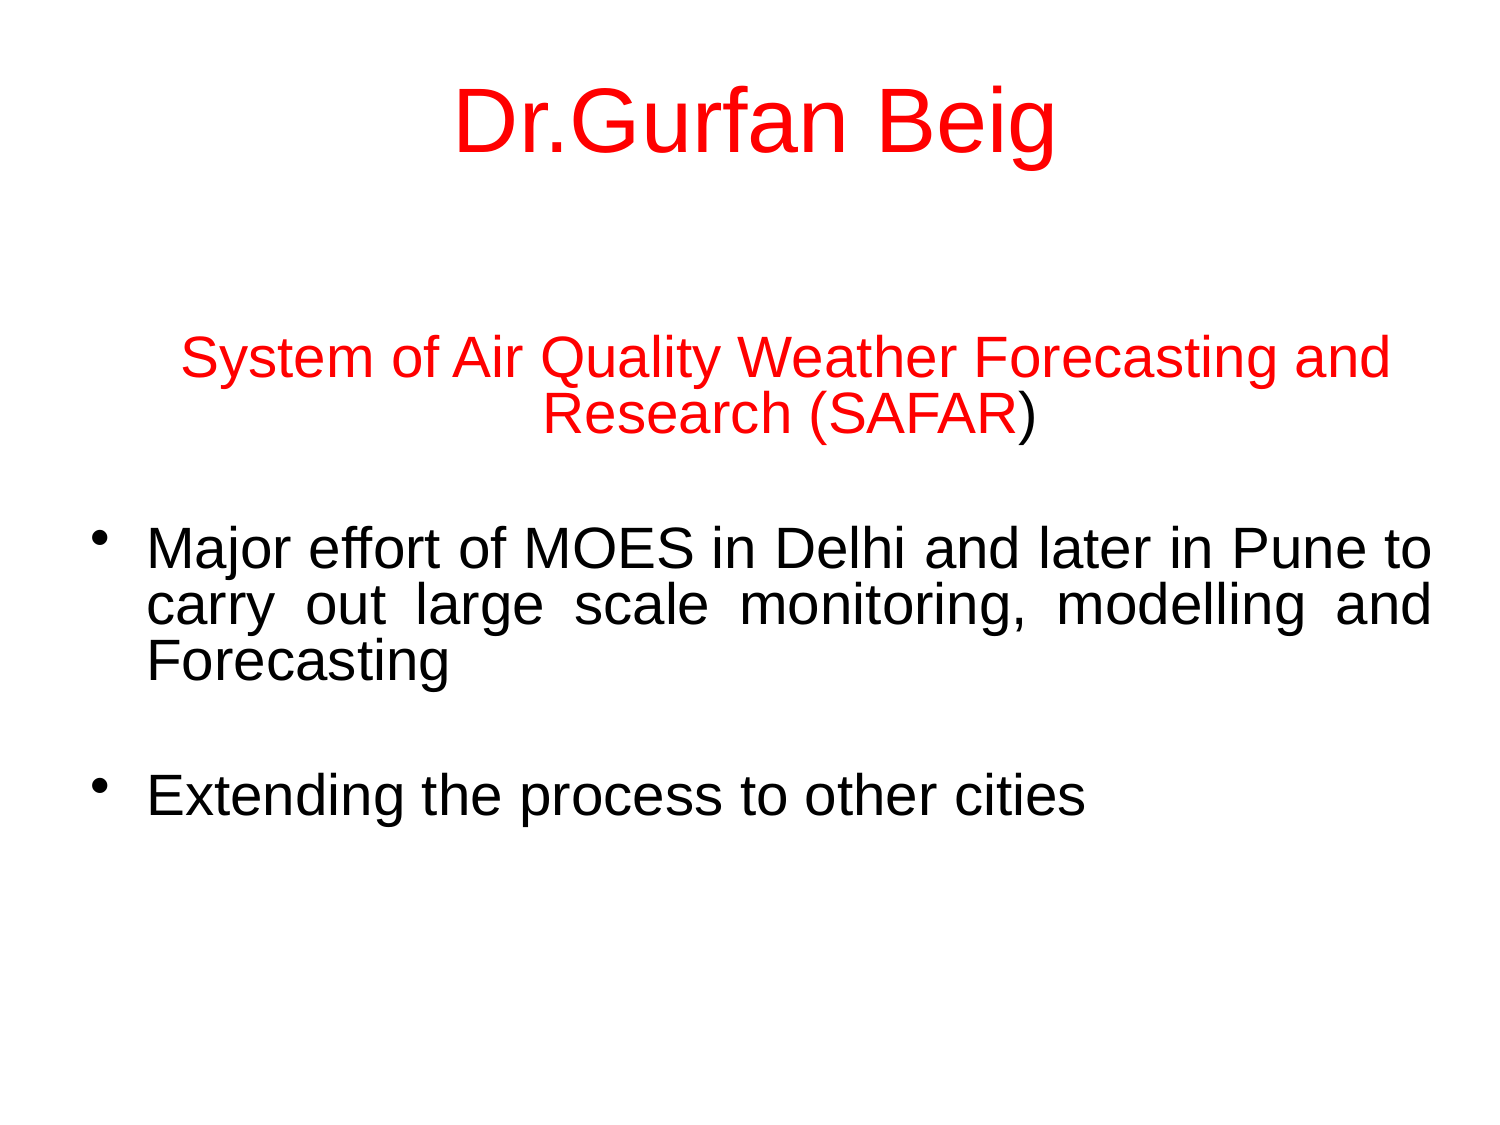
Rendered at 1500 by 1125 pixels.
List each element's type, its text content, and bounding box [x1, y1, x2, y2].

title Dr.Gurfan Beig [74, 44, 1438, 188]
list System of Air Quality Weather Forecasting and Research (SAFAR) Major effort of MOES in Delhi and later in Pune to carry out large scale monitoring, modelling and Forecasting Extending the process to other cities [74, 324, 1451, 913]
